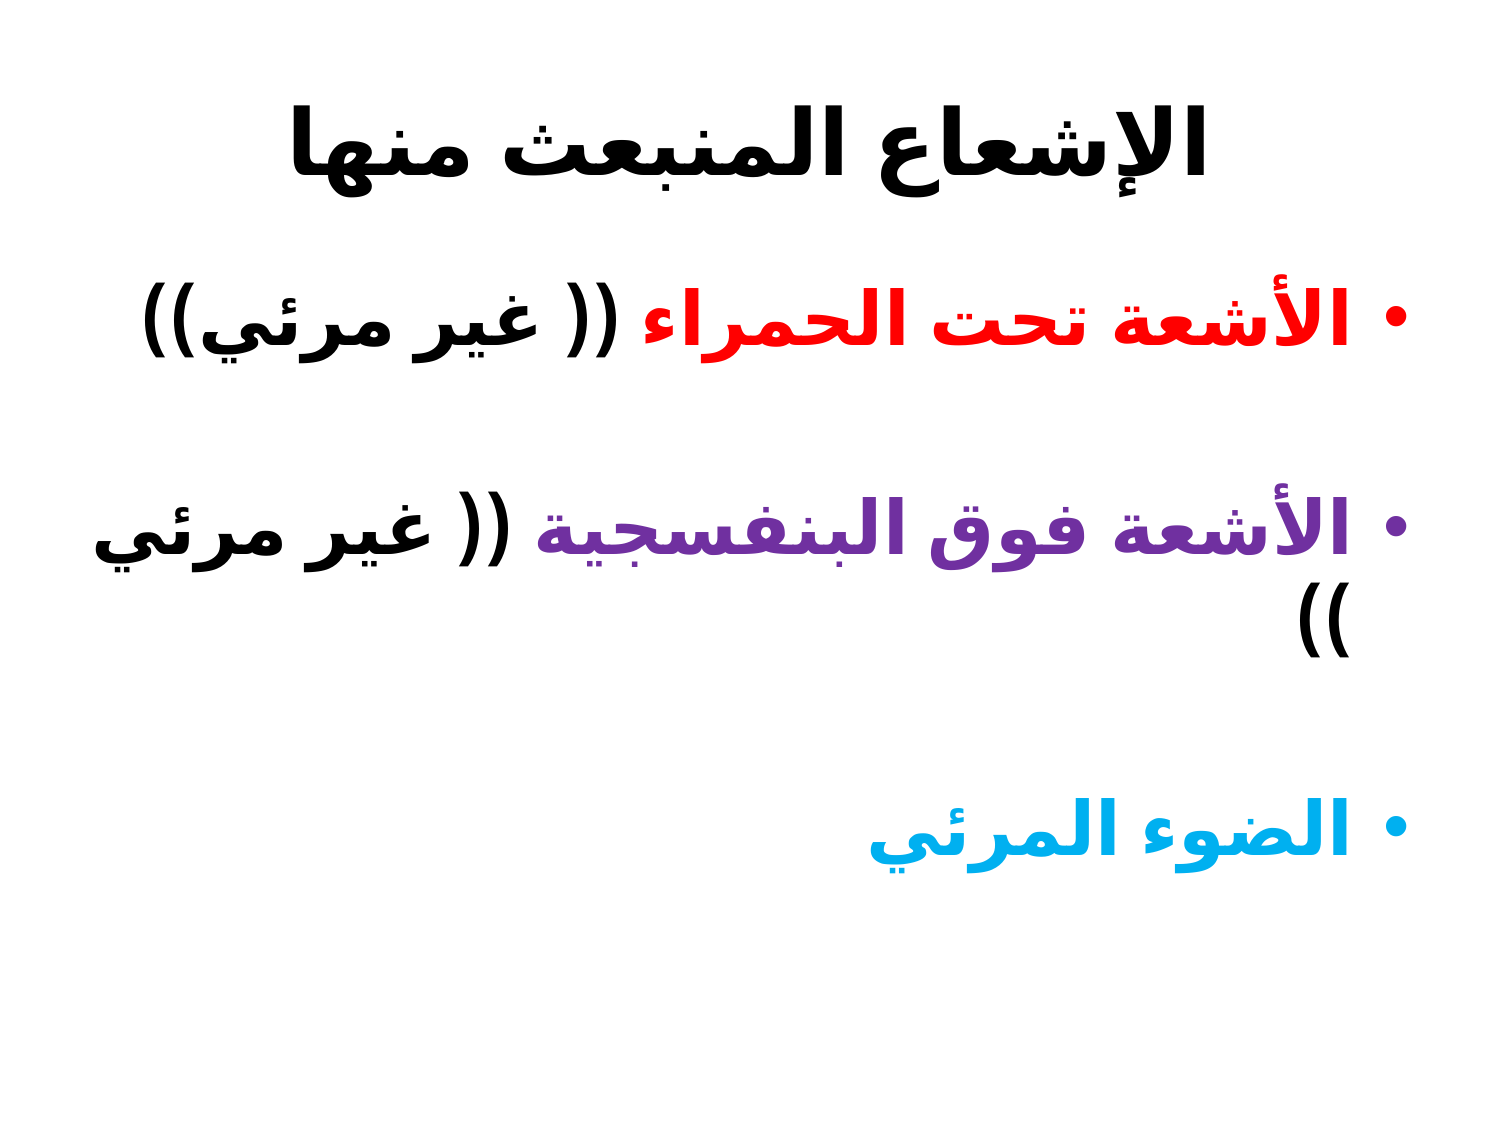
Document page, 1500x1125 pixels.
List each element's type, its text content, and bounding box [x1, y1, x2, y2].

list الأشعة تحت الحمراء (( غير مرئي)) الأشعة فوق البنفسجية (( غير مرئي )) الضوء المرئي [75, 262, 1425, 1005]
title الإشعاع المنبعث منها [75, 45, 1425, 233]
